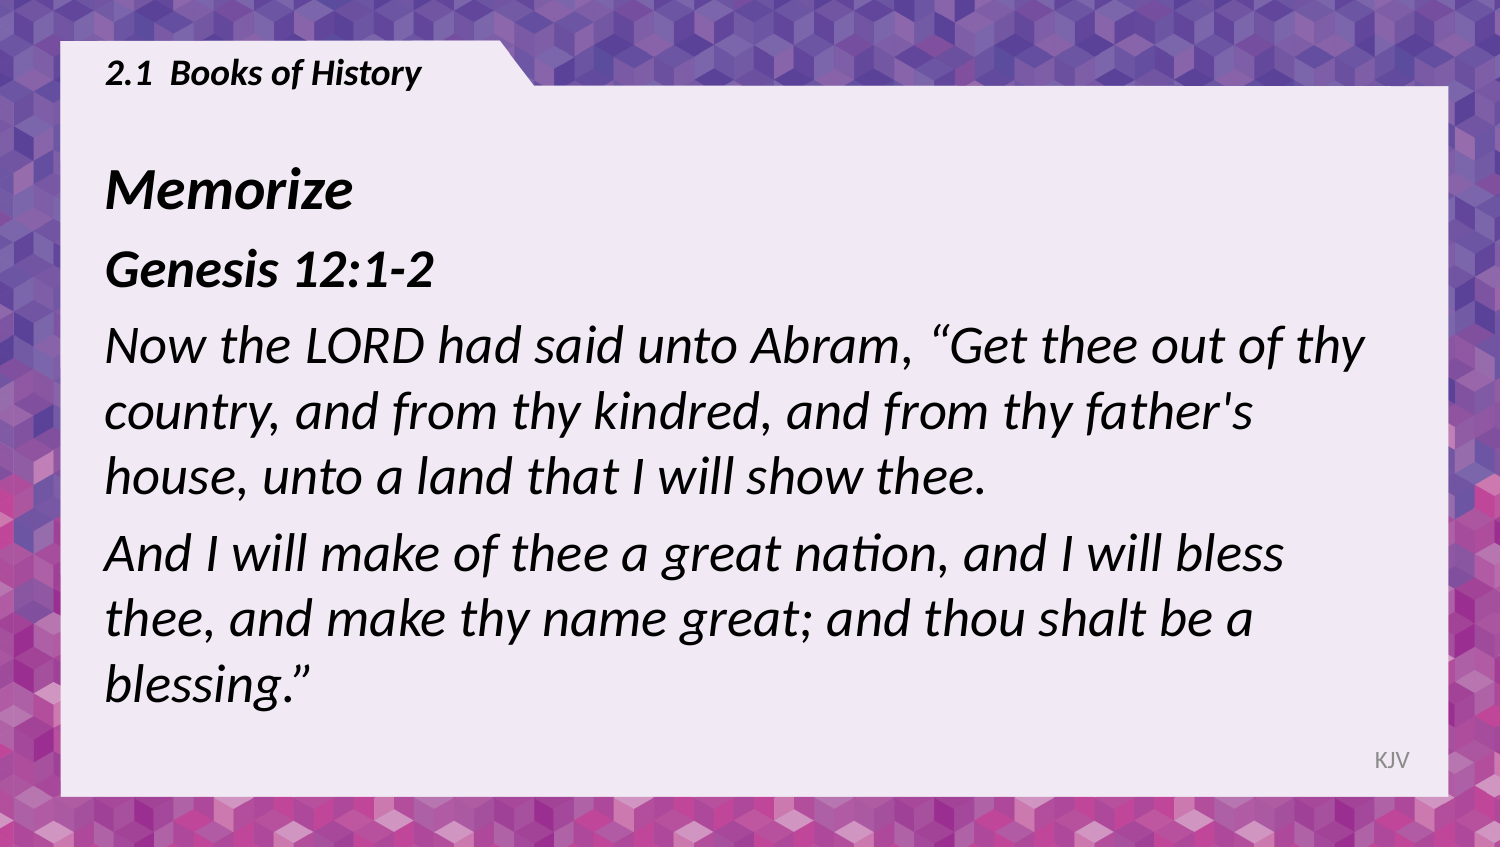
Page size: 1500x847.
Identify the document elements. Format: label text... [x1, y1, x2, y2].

footer KJV [950, 736, 1425, 782]
title 2.1 Books of History [89, 33, 1420, 108]
list Memorize Genesis 12:1-2 Now the LORD had said unto Abram, “Get thee out of thy country, and from thy kindred, and from thy father's house, unto a land that I will show thee. And I will make of thee a great nation, and I will bless thee, and make thy name great; and thou shalt be a blessing.” [89, 141, 1403, 722]
picture [0, 0, 1500, 847]
